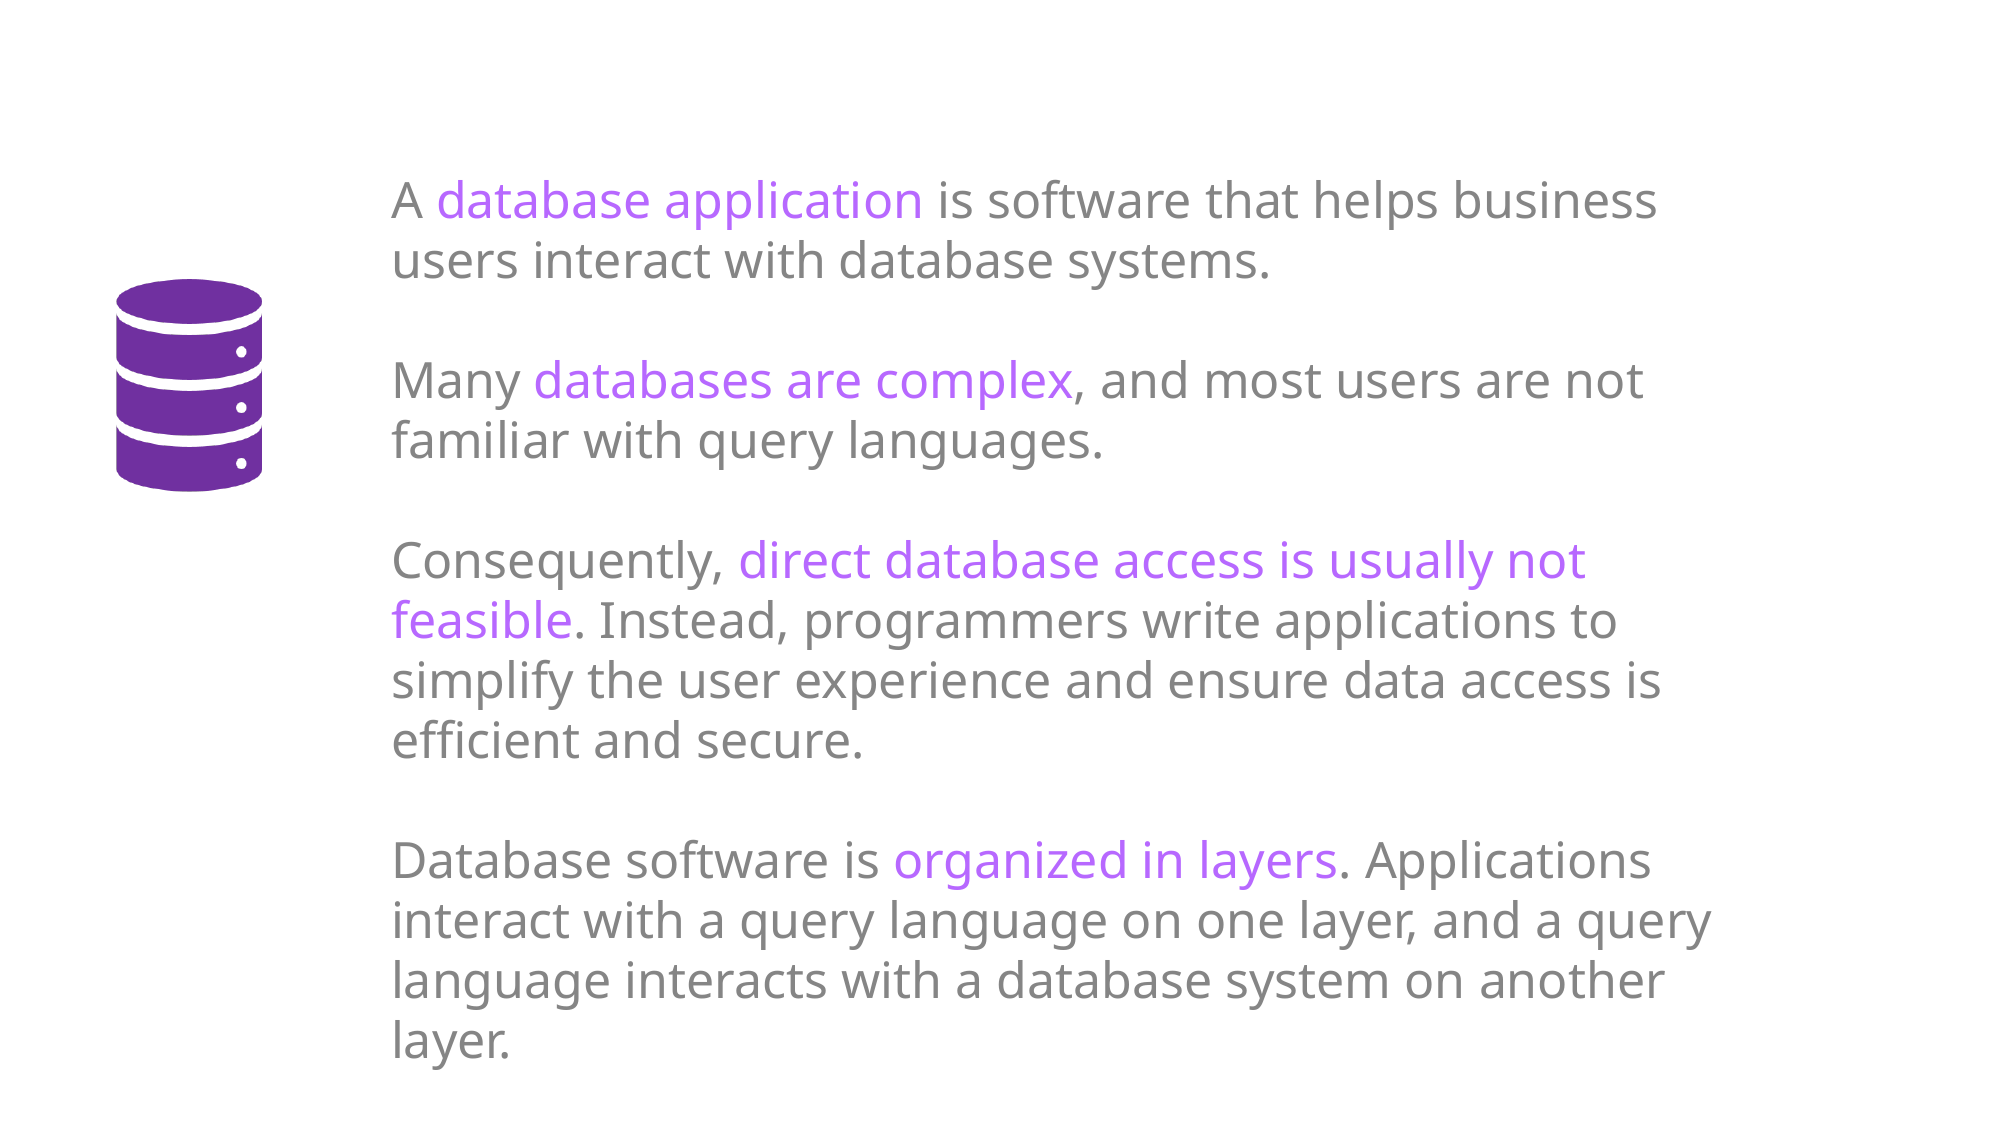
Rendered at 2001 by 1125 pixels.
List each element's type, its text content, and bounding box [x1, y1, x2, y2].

picture [64, 251, 314, 519]
text_box A database application is software that helps business users interact with database systems. Many databases are complex, and most users are not familiar with query languages. Consequently, direct database access is usually not feasible. Instead, programmers write applications to simplify the user experience and ensure data access is efficient and secure. Database software is organized in layers. Applications interact with a query language on one layer, and a query language interacts with a database system on another layer. [376, 161, 1729, 1076]
